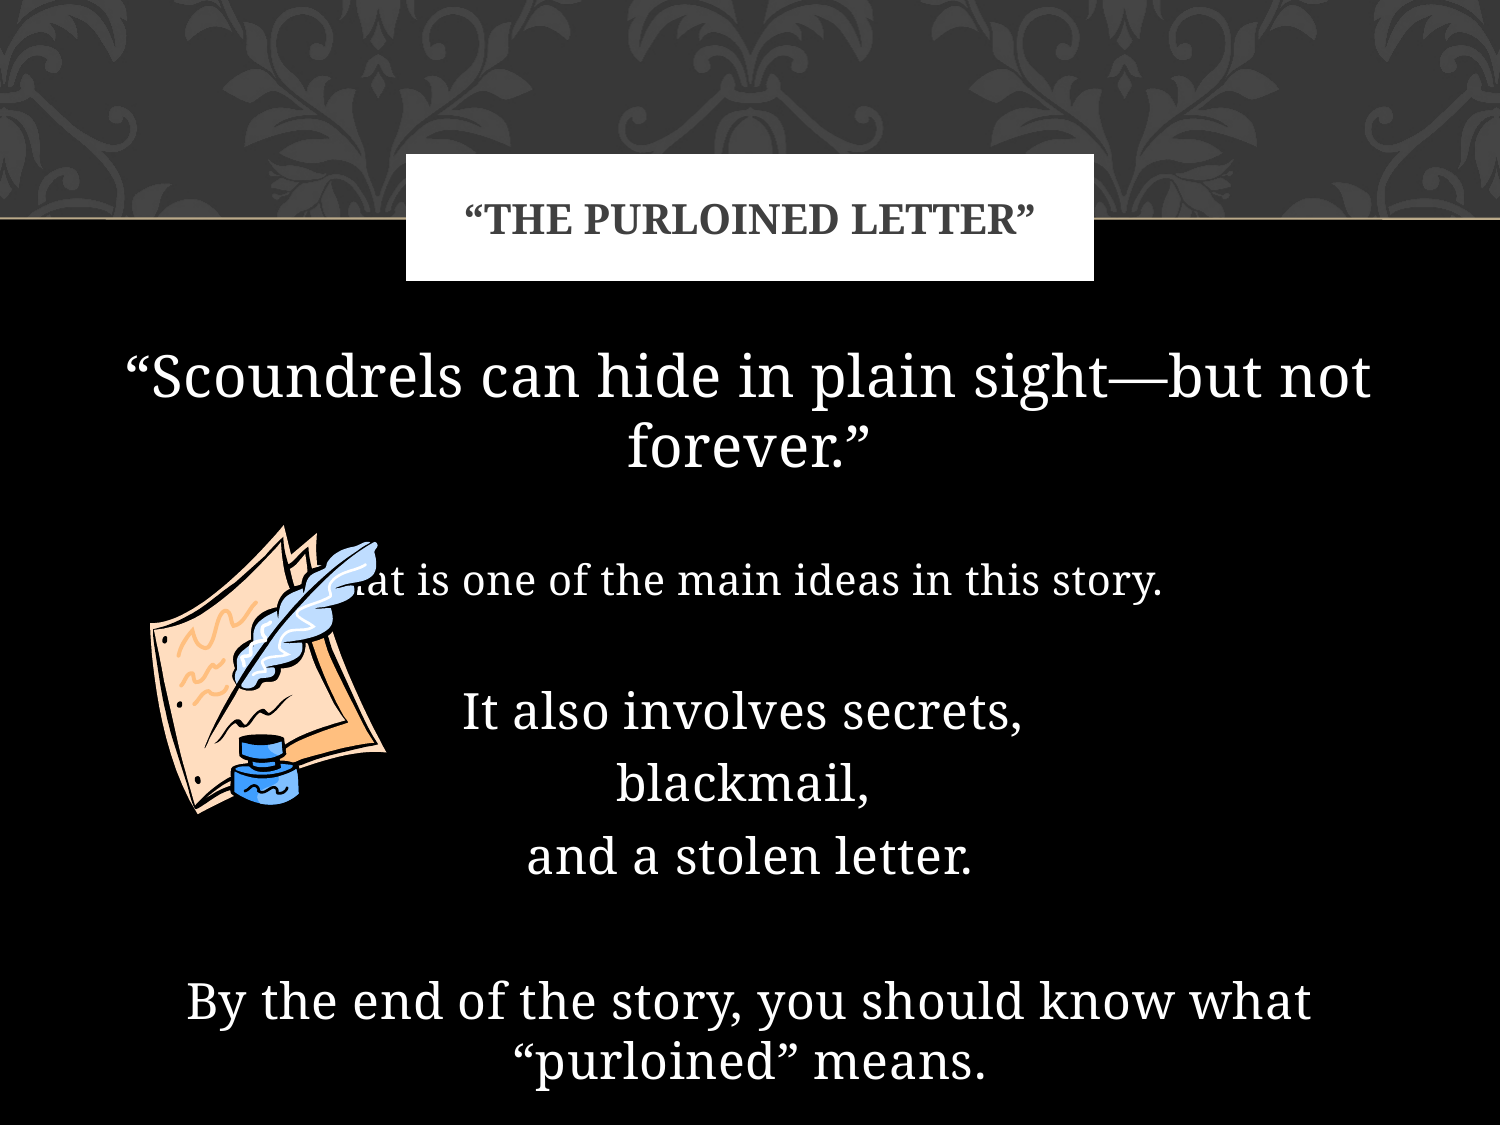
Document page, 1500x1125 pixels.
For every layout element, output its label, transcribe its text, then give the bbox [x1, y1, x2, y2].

list “Scoundrels can hide in plain sight—but not forever.” That is one of the main ideas in this story. It also involves secrets, blackmail, and a stolen letter. By the end of the story, you should know what “purloined” means. [75, 331, 1425, 1000]
picture [149, 524, 387, 820]
title “THE PURLOINED LETTER” [406, 154, 1094, 281]
